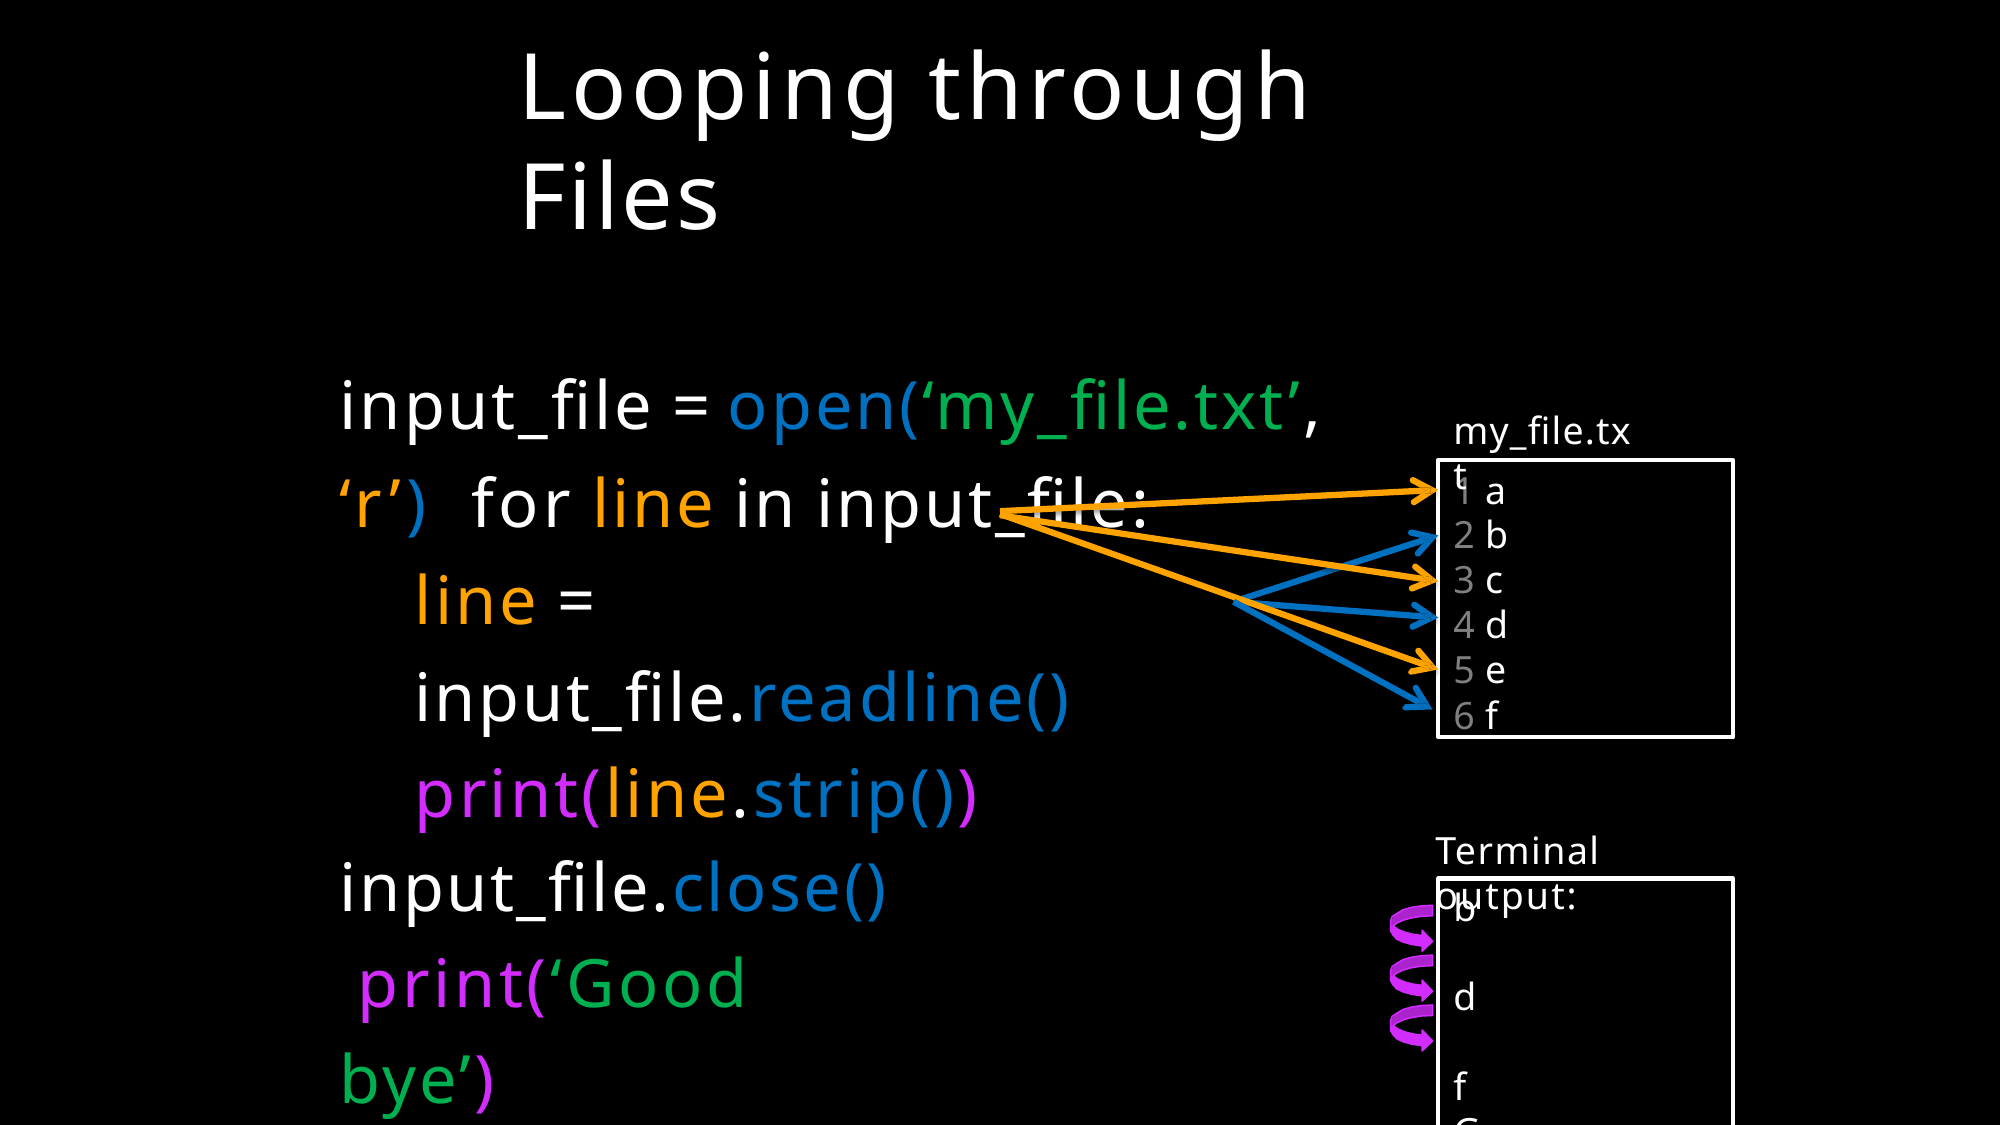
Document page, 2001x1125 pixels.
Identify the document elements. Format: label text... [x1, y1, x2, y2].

text_box my_file.txt [1451, 404, 1640, 497]
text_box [991, 458, 1473, 748]
text_box a b c d e f [1473, 460, 1733, 738]
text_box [1382, 901, 1441, 1063]
text_box b d f Good bye [1438, 917, 1733, 1125]
text_box Terminal output: [1433, 824, 1735, 917]
title Looping through Files [516, 25, 1484, 248]
text_box input_file.close() print(‘Good bye’) [337, 826, 892, 1117]
text_box input_file = open(‘my_file.txt’, ‘r’) for line in input_file: line = input_file.readline() print(line.strip()) [337, 343, 1398, 831]
